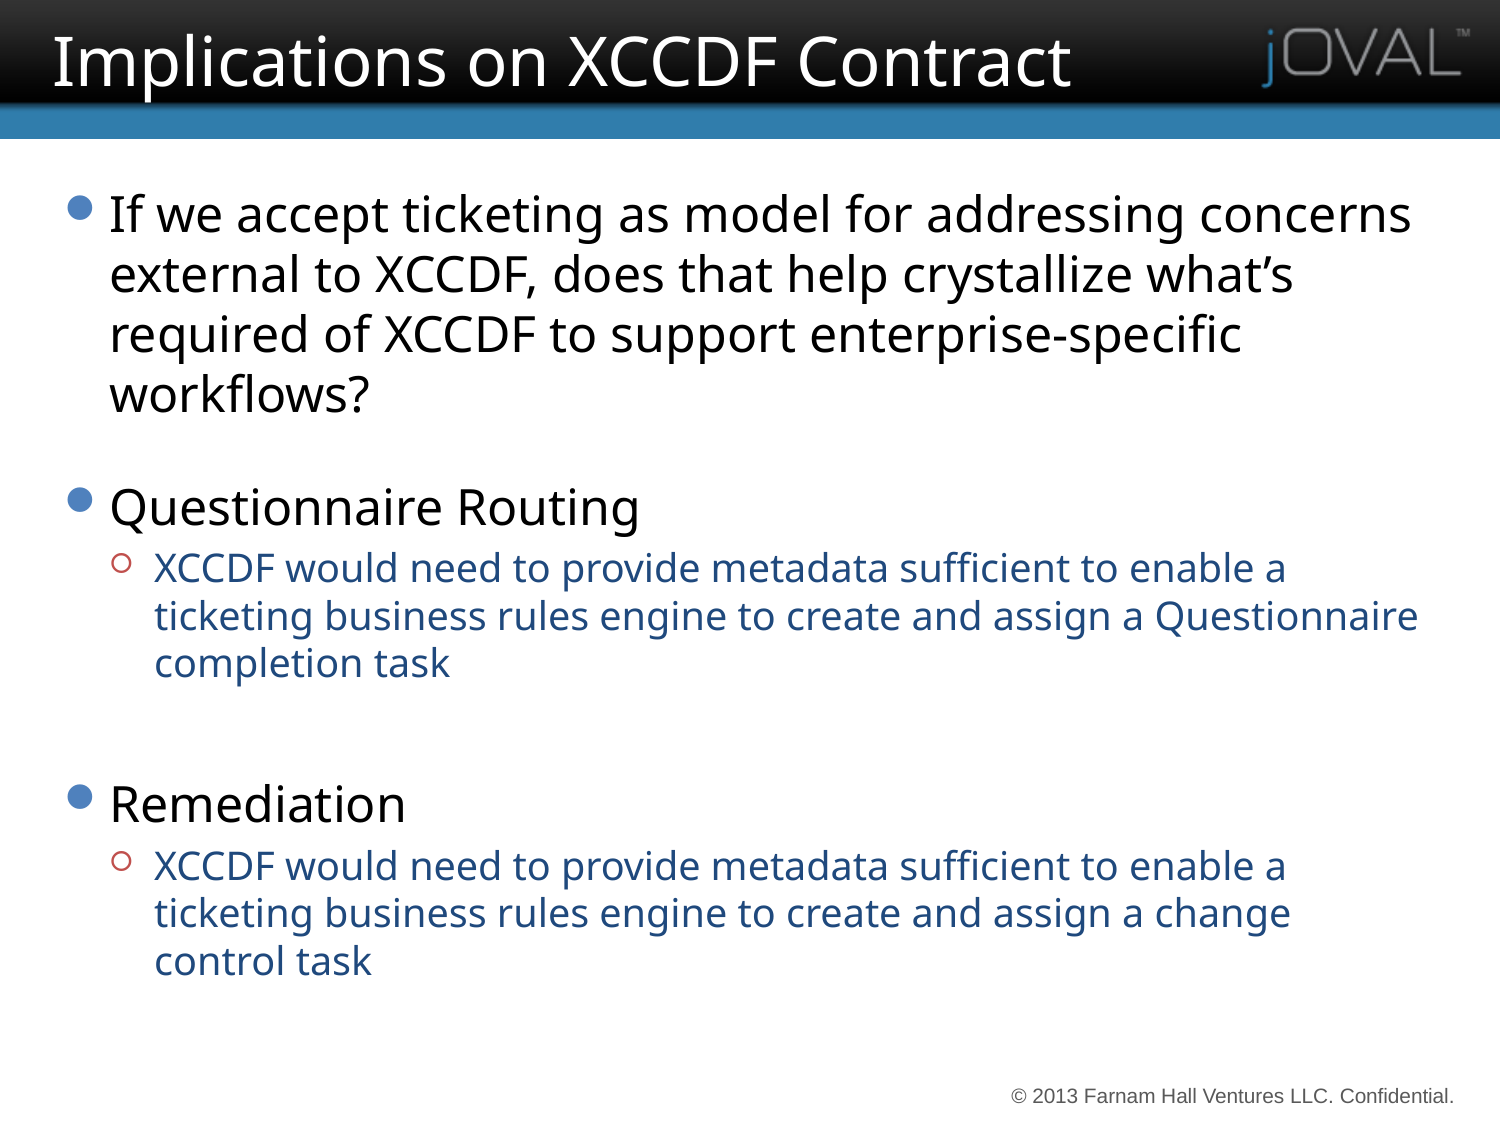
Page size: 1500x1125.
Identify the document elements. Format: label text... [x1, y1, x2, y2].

list If we accept ticketing as model for addressing concerns external to XCCDF, does that help crystallize what’s required of XCCDF to support enterprise-specific workflows? Questionnaire Routing XCCDF would need to provide metadata sufficient to enable a ticketing business rules engine to create and assign a Questionnaire completion task Remediation XCCDF would need to provide metadata sufficient to enable a ticketing business rules engine to create and assign a change control task [49, 175, 1445, 1026]
footer © 2013 Farnam Hall Ventures LLC. Confidential. [75, 1074, 1475, 1113]
picture [0, 0, 1500, 139]
